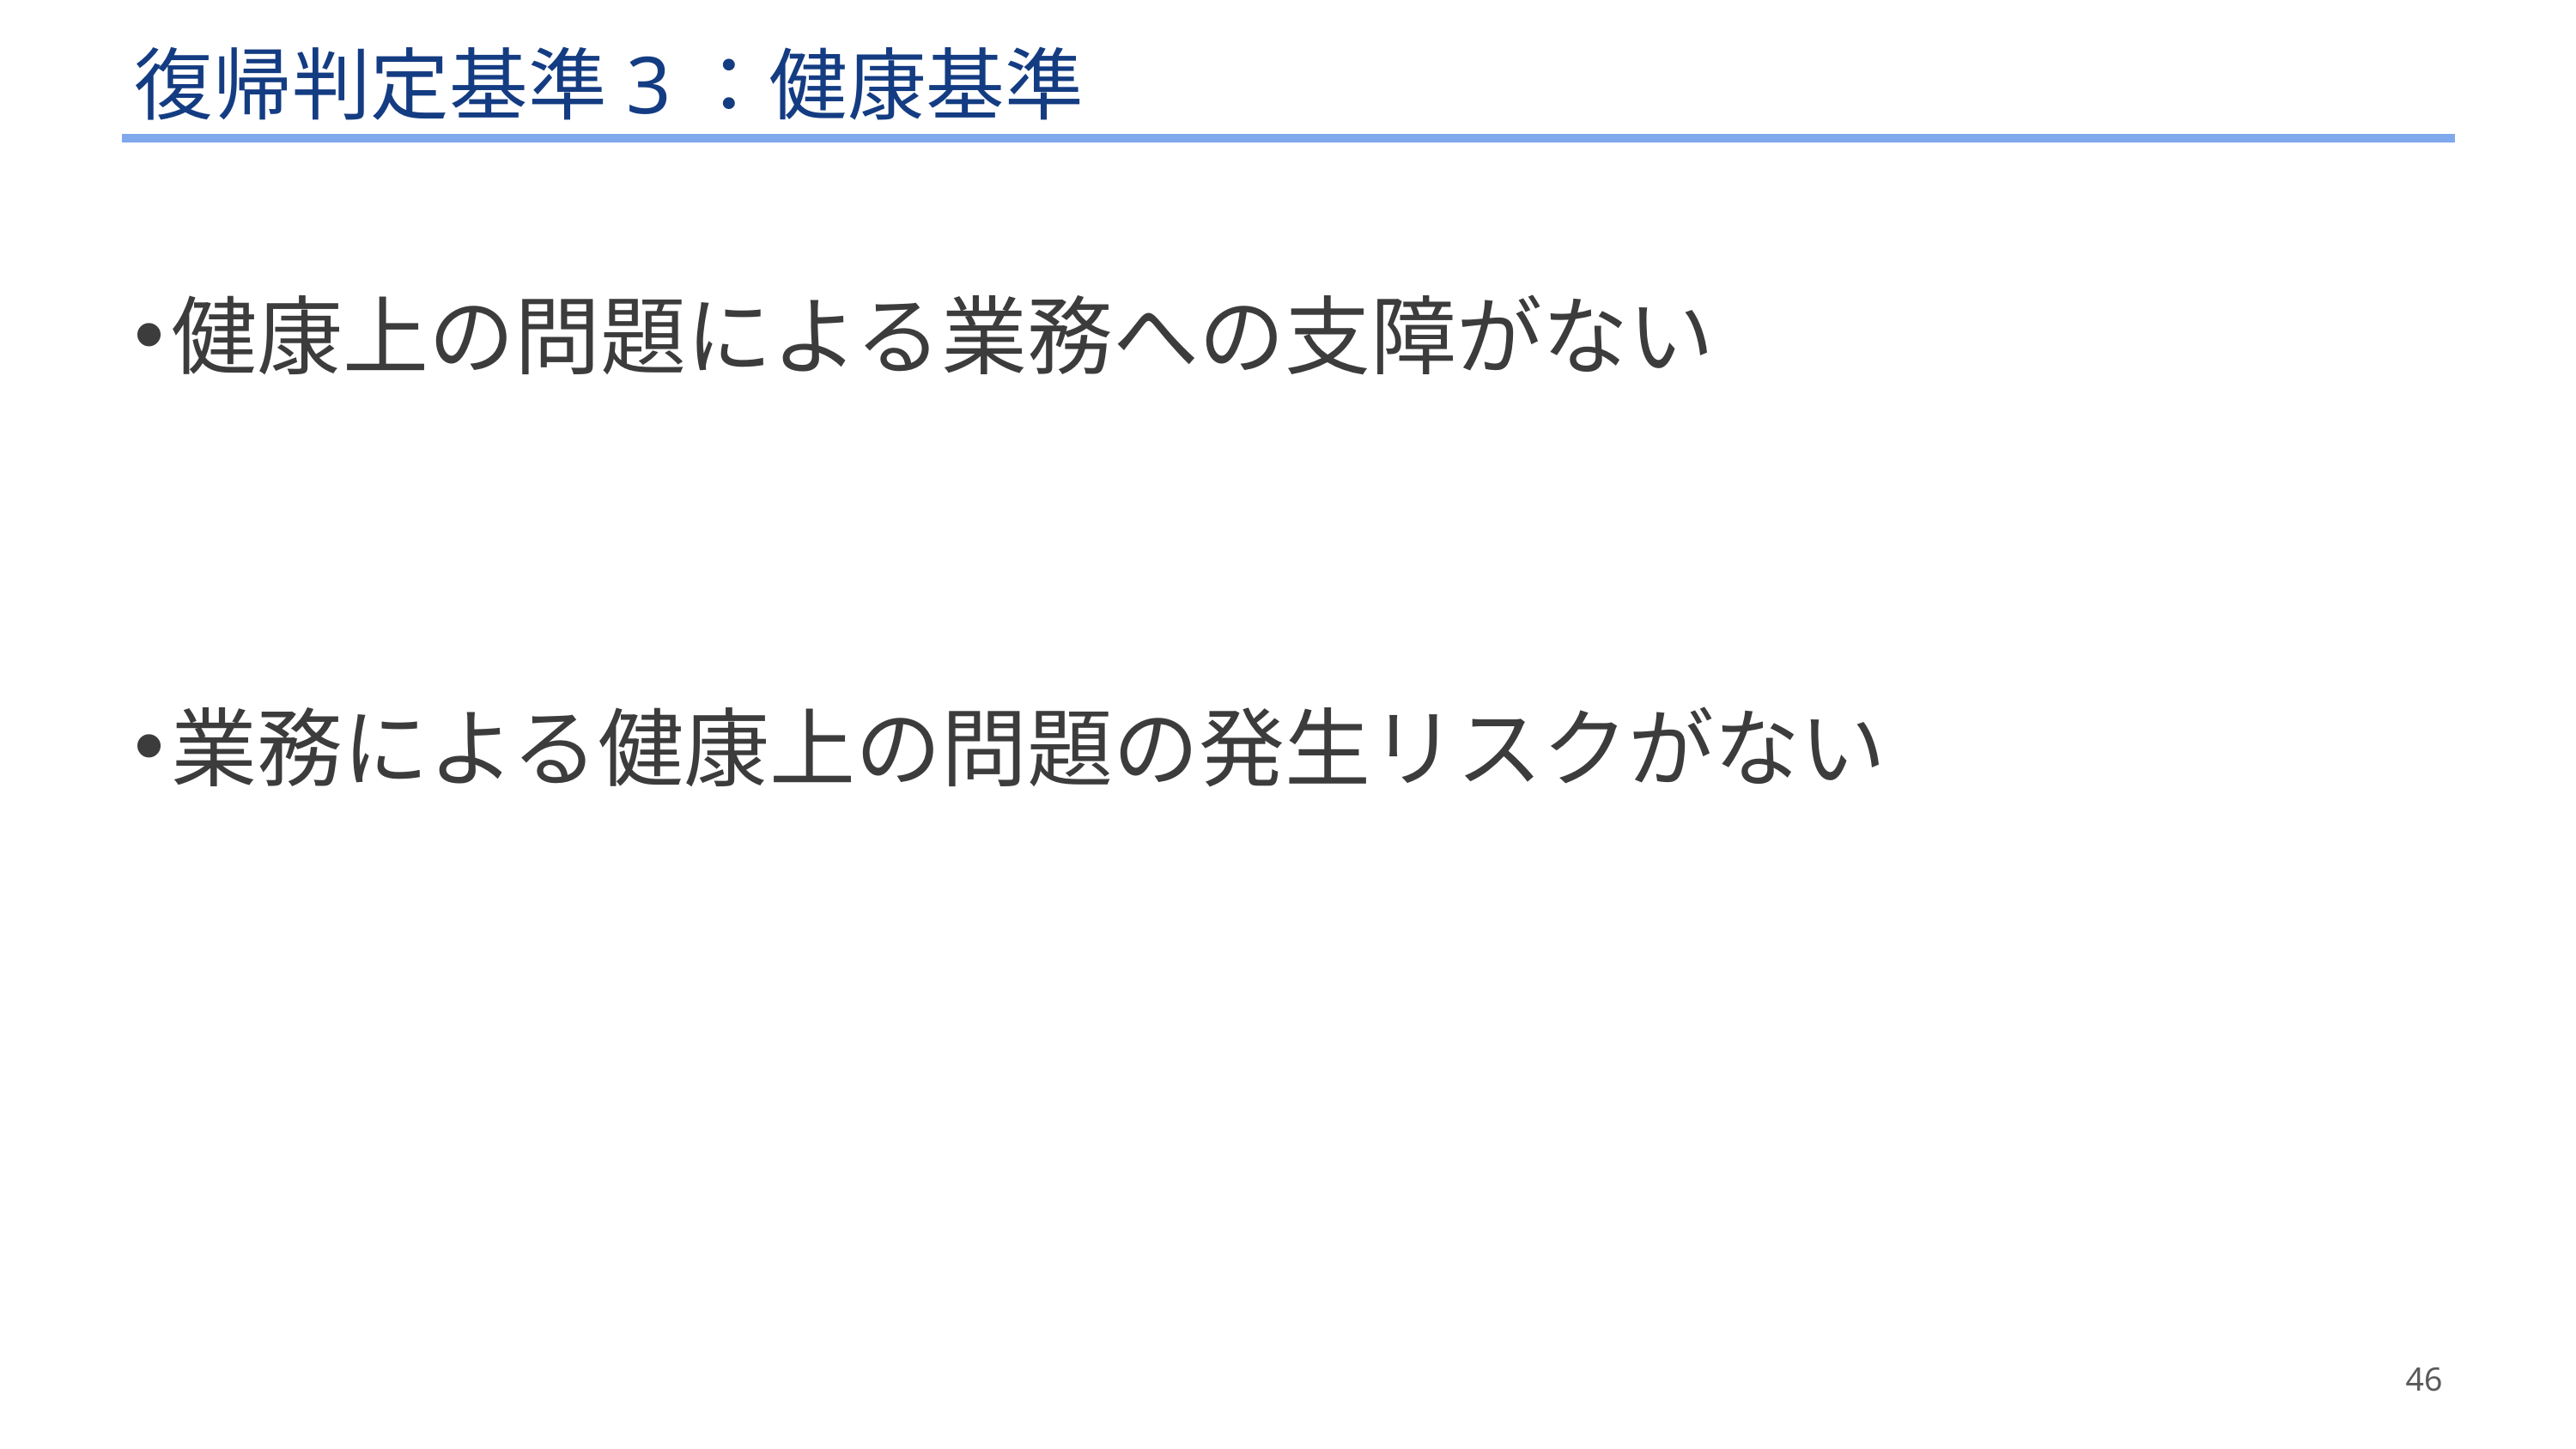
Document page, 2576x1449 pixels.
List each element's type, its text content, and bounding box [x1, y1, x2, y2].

slide_number 46 [2337, 1342, 2456, 1420]
title 復帰判定基準3：健康基準 [121, 39, 2454, 139]
list 健康上の問題による業務への支障がない 業務による健康上の問題の発生リスクがない [121, 173, 2454, 1318]
